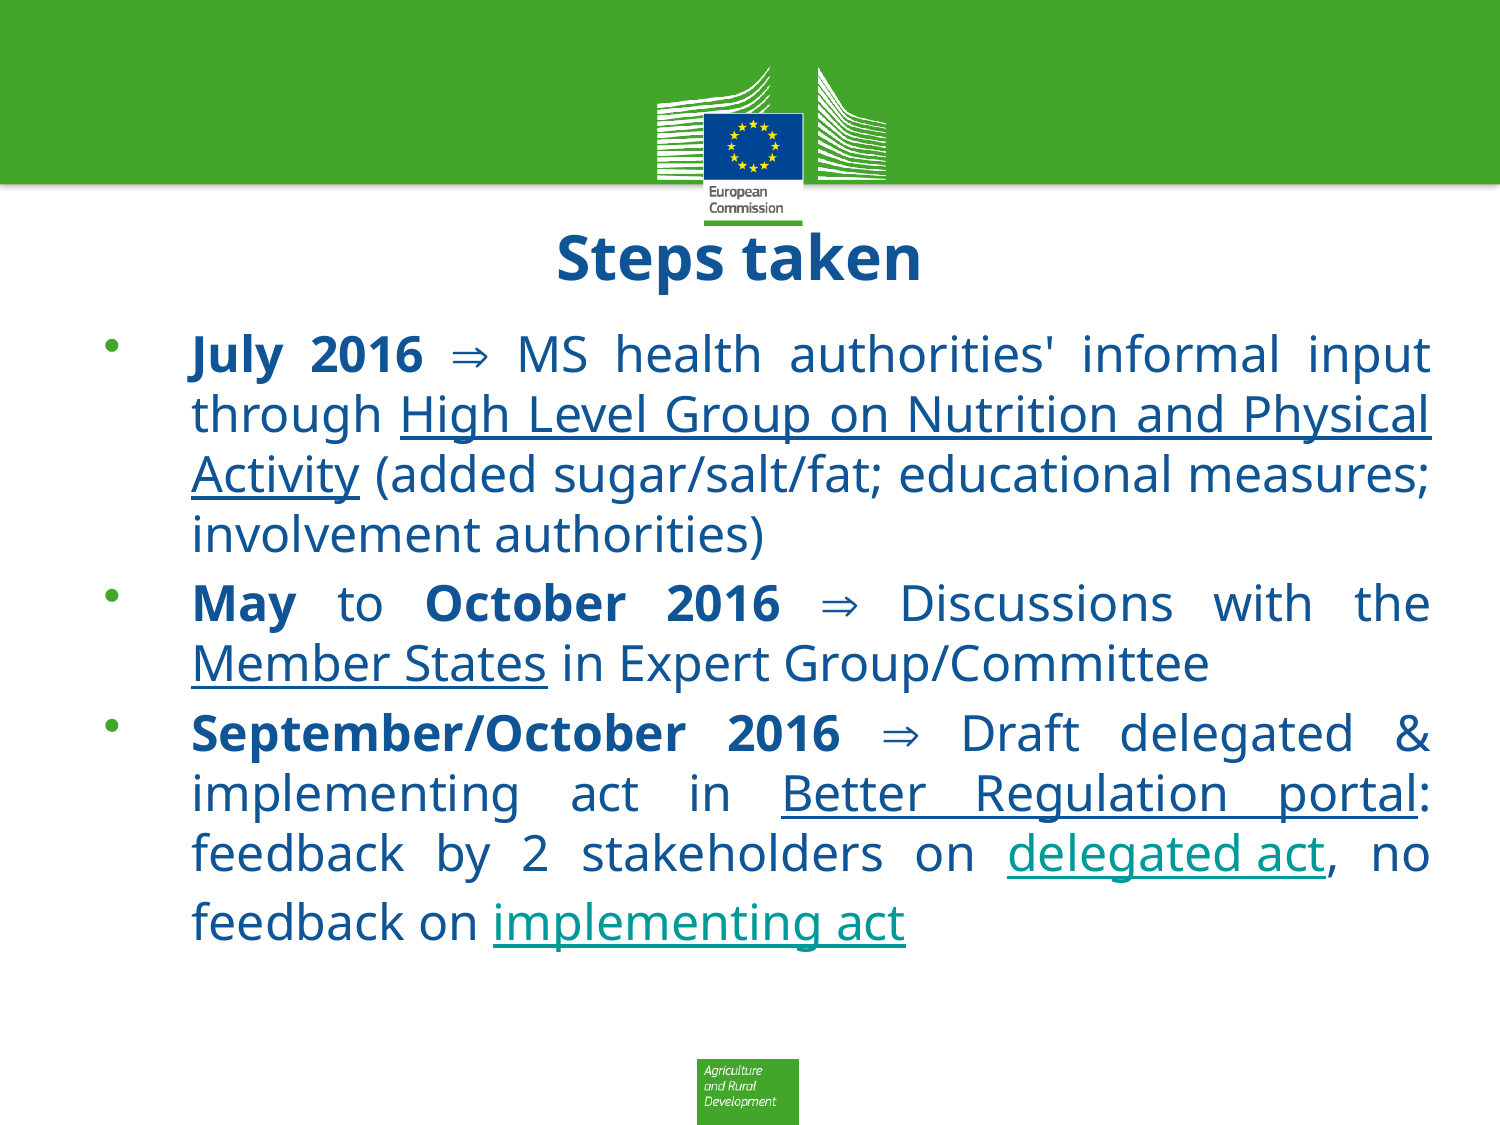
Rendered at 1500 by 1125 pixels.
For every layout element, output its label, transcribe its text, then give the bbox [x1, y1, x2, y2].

picture [620, 66, 886, 220]
title Steps taken [64, 220, 1415, 291]
picture [697, 1059, 799, 1125]
list July 2016  MS health authorities' informal input through High Level Group on Nutrition and Physical Activity (added sugar/salt/fat; educational measures; involvement authorities) May to October 2016  Discussions with the Member States in Expert Group/Committee September/October 2016  Draft delegated & implementing act in Better Regulation portal: feedback by 2 stakeholders on delegated act, no feedback on implementing act [88, 314, 1447, 941]
